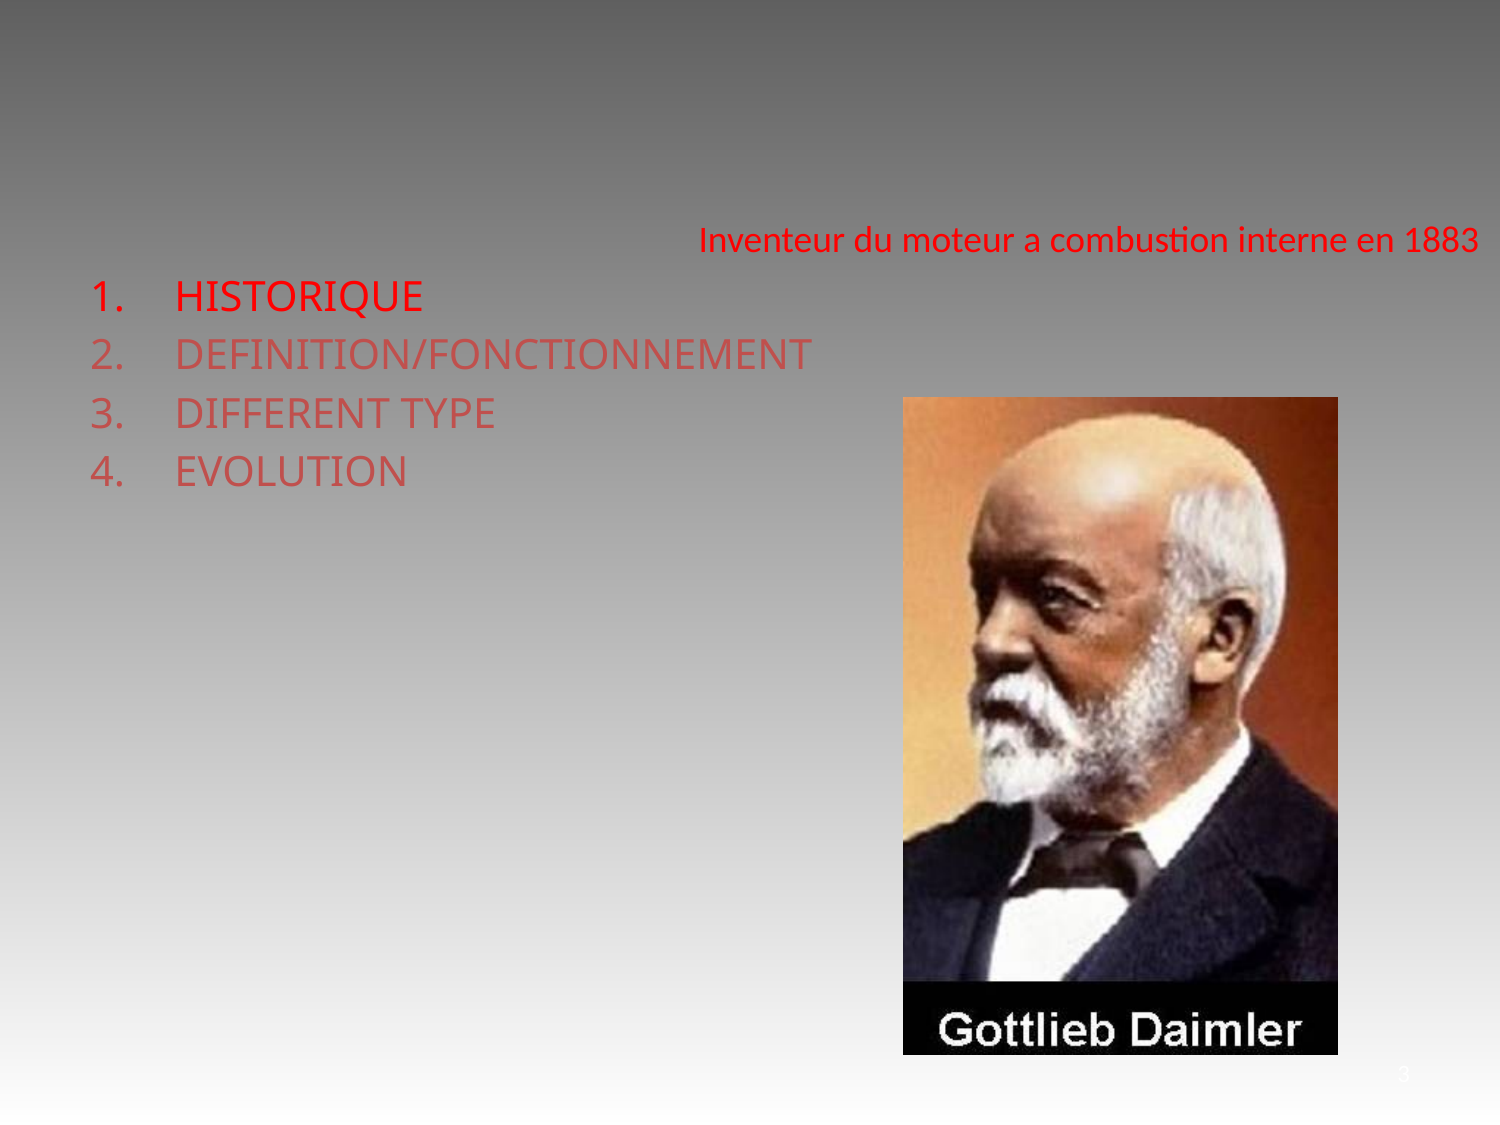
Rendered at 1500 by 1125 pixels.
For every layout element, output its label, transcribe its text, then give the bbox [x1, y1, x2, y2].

slide_number 3 [1074, 1042, 1425, 1103]
text_box Inventeur du moteur a combustion interne en 1883 [683, 208, 1499, 268]
picture [903, 396, 1338, 1055]
list HISTORIQUE DEFINITION/FONCTIONNEMENT DIFFERENT TYPE EVOLUTION [75, 262, 1425, 1005]
